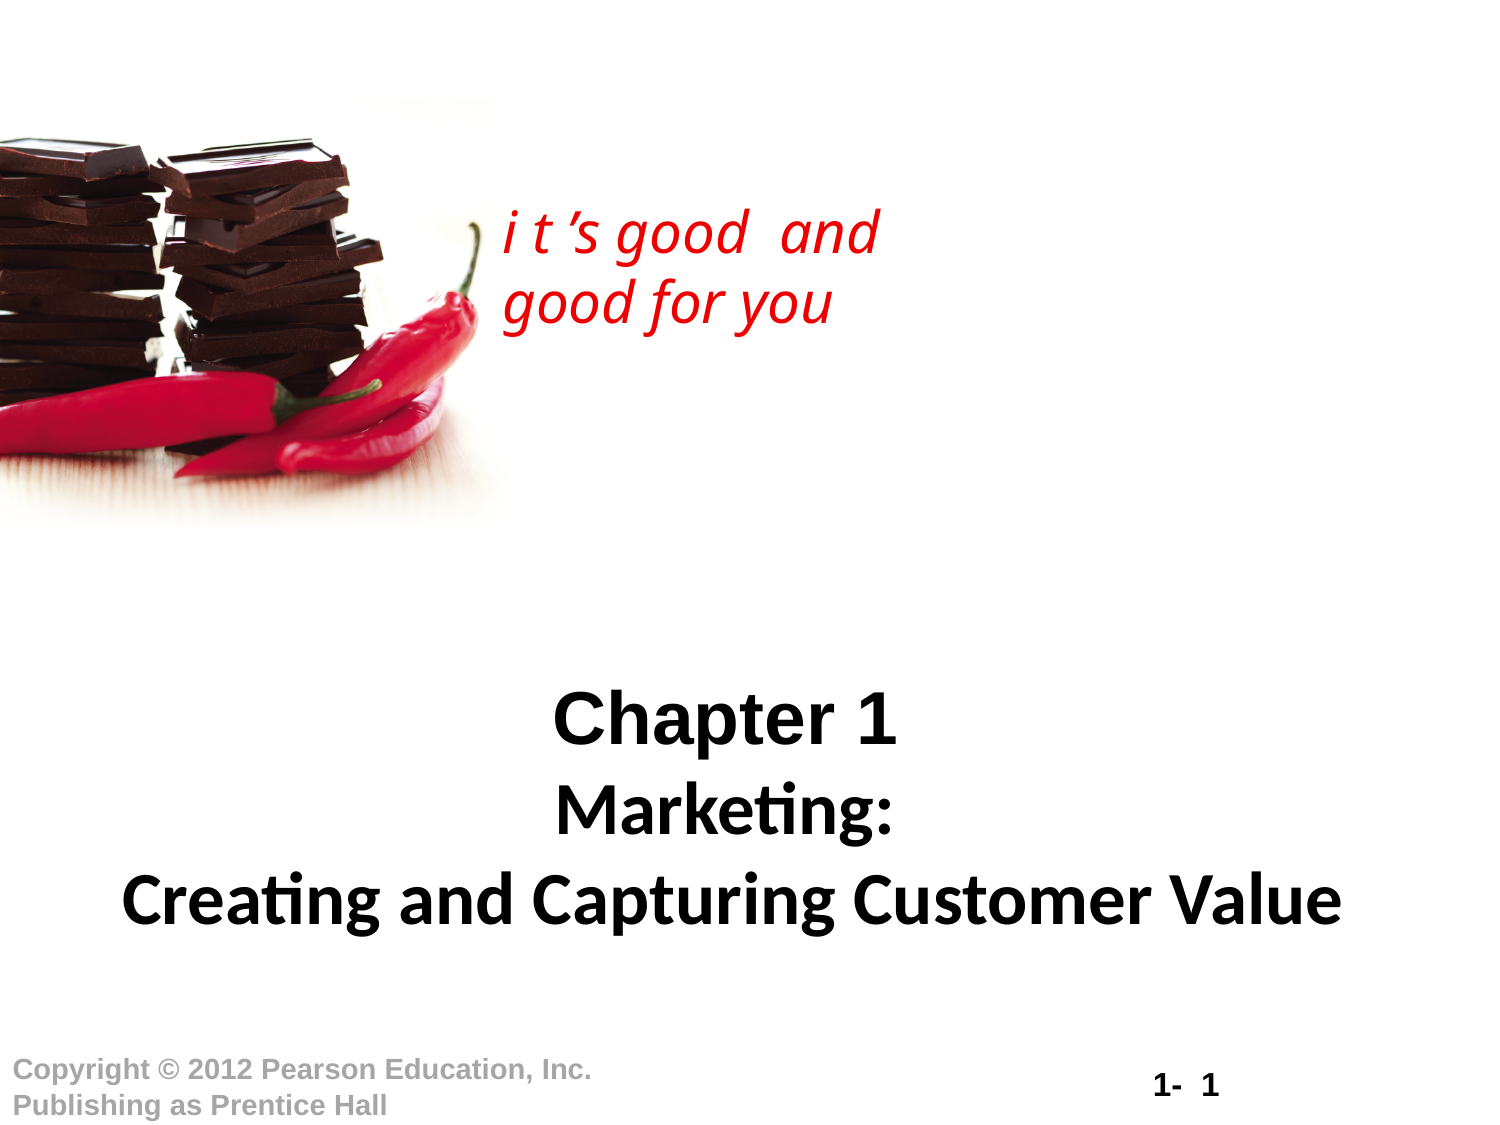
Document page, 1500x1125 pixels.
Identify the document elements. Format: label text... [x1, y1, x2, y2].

title Chapter 1 Marketing: Creating and Capturing Customer Value [37, 612, 1413, 1088]
picture [0, 99, 525, 537]
picture [510, 295, 525, 319]
